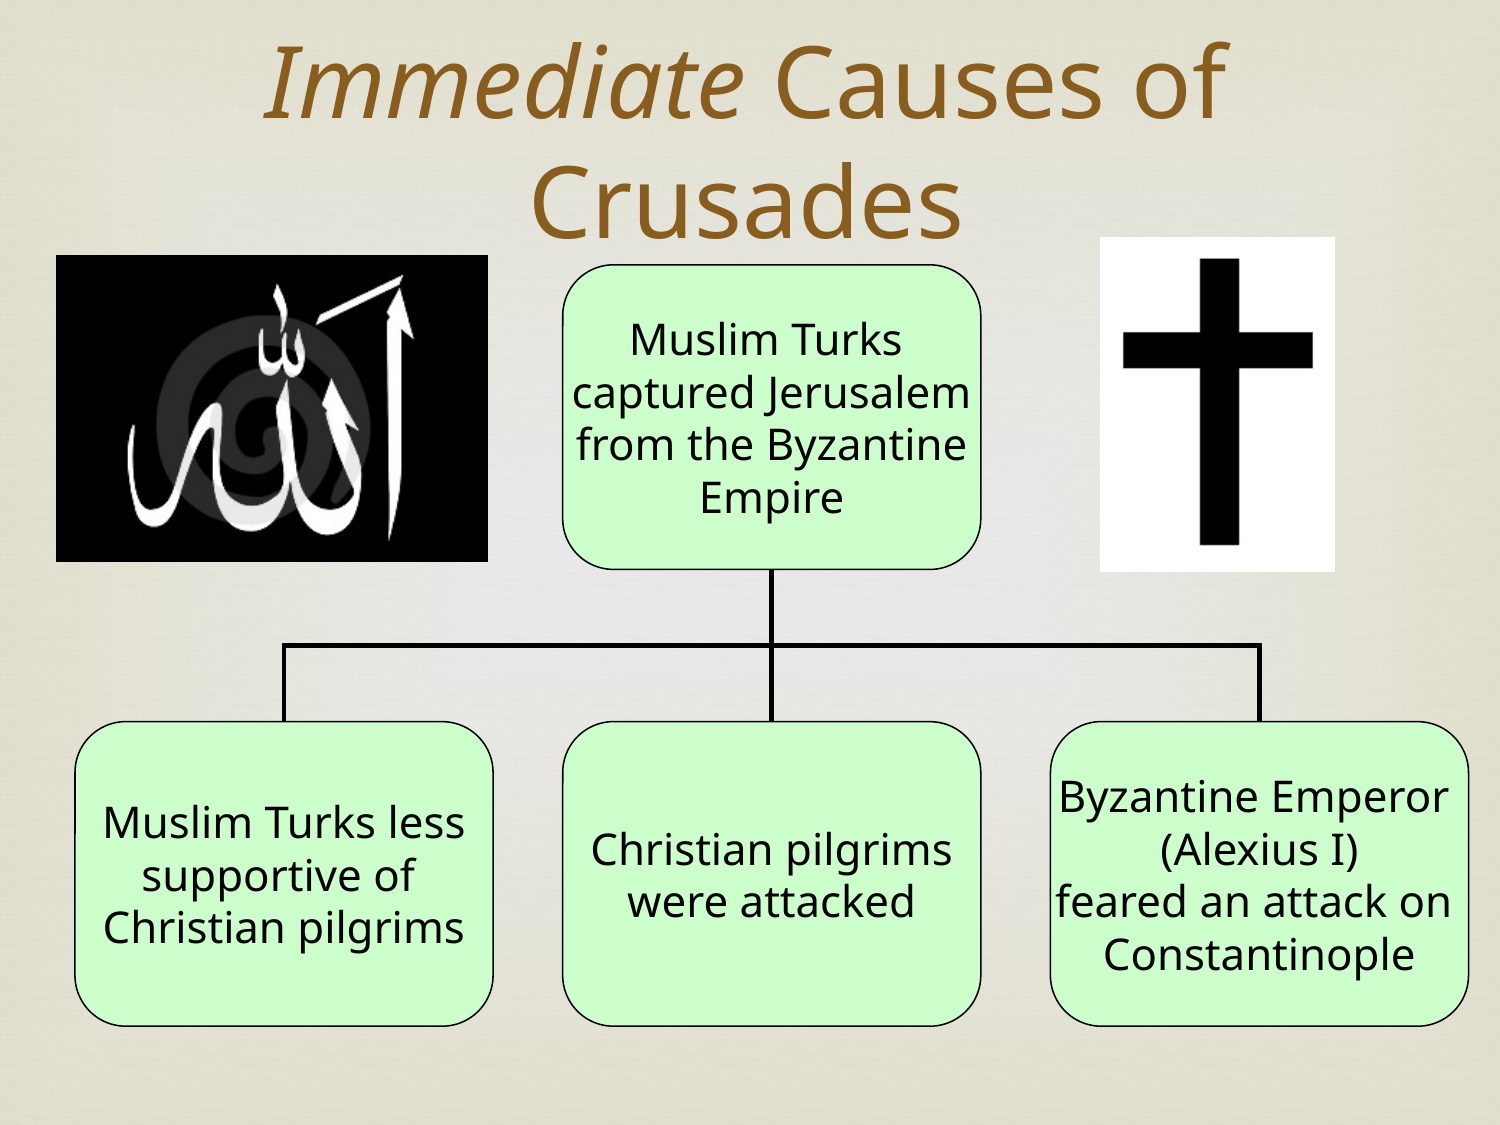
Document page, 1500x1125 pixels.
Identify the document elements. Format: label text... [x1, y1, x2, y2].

picture [55, 254, 489, 563]
picture [1099, 236, 1335, 573]
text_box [74, 264, 1469, 1027]
title Immediate Causes of Crusades [38, 45, 1455, 233]
